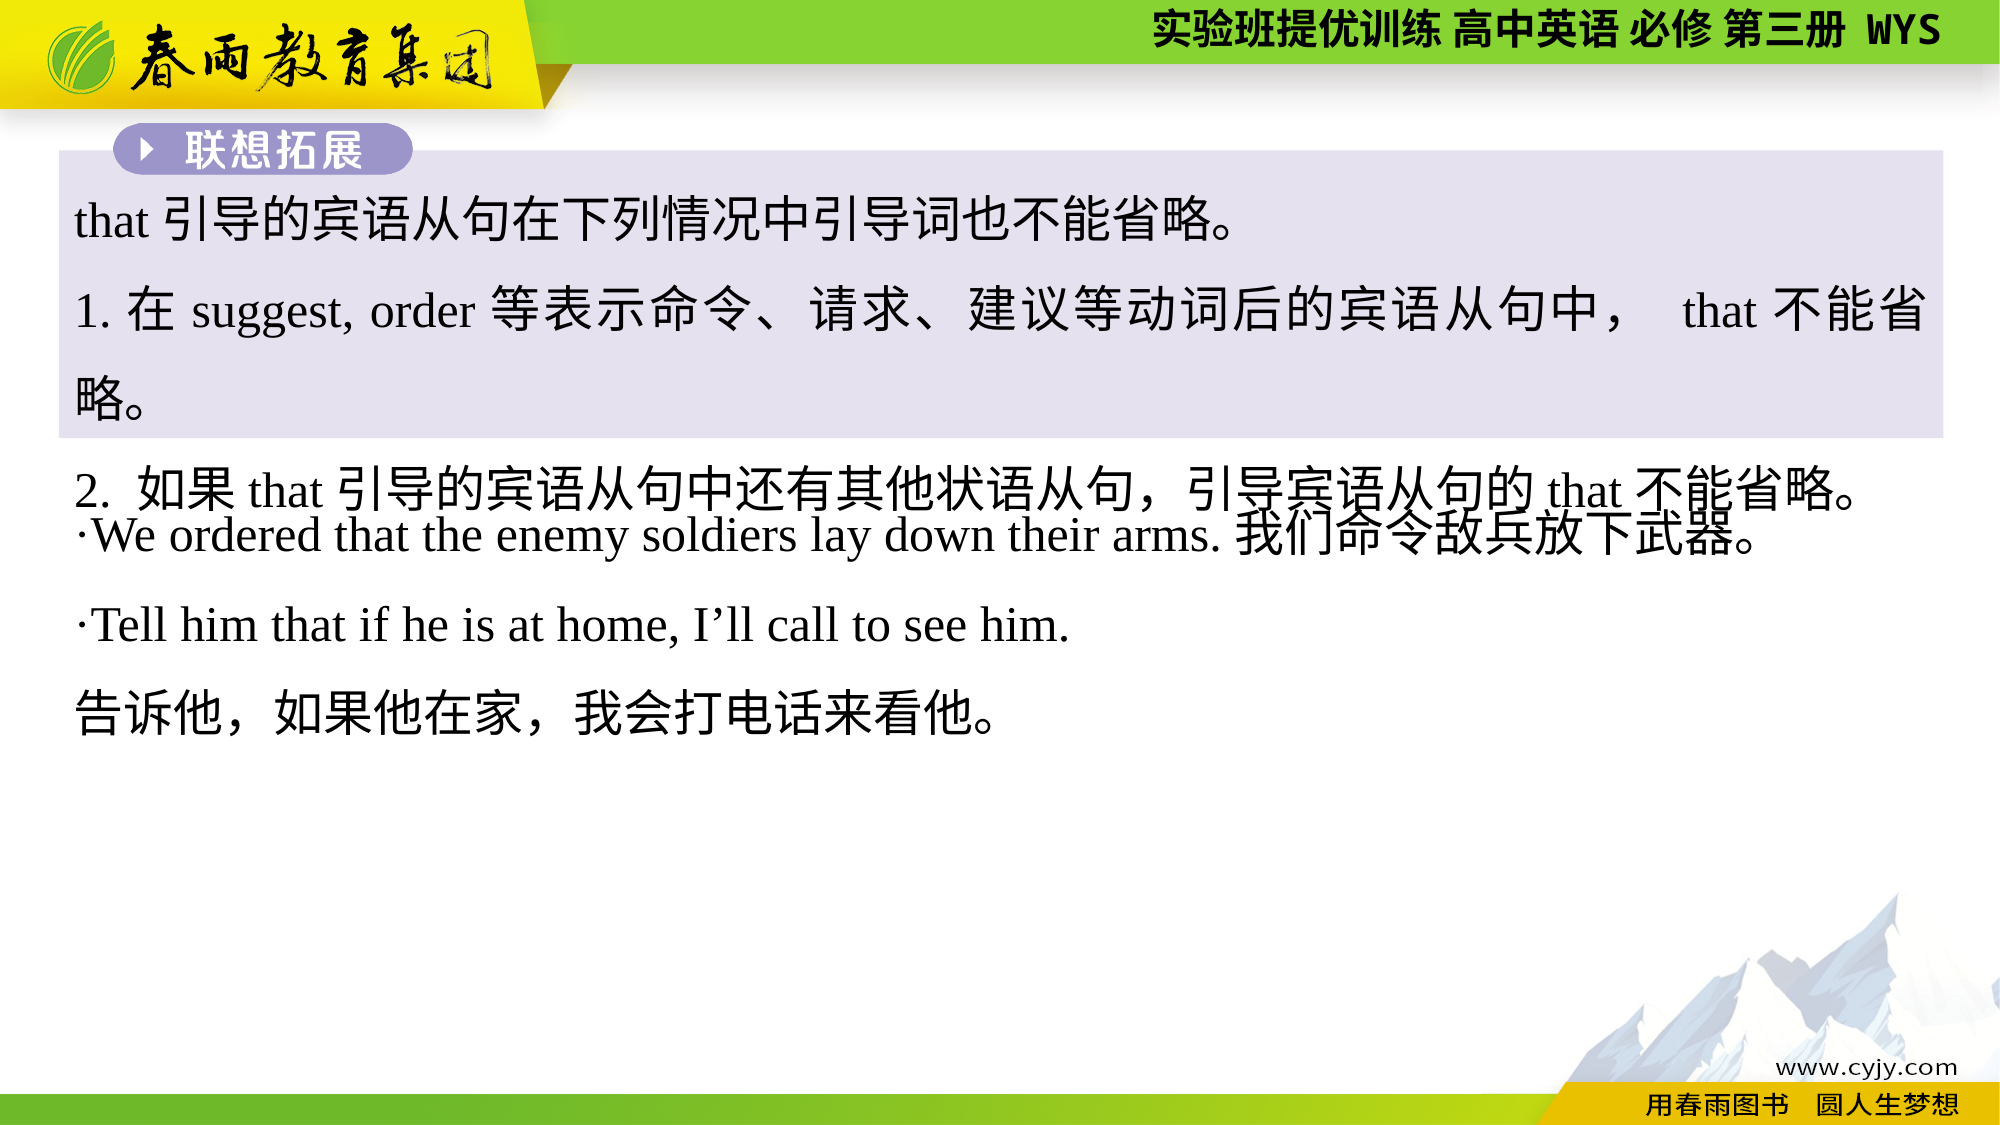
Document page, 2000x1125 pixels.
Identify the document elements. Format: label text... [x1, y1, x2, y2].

picture [0, 0, 2000, 1125]
list that引导的宾语从句在下列情况中引导词也不能省略。 1.在suggest, order等表示命令、请求、建议等动词后的宾语从句中， that不能省略。 2. 如果that引导的宾语从句中还有其他状语从句，引导宾语从句的that不能省略。 [59, 150, 1944, 439]
text_box ·We ordered that the enemy soldiers lay down their arms.我们命令敌兵放下武器。 ·Tell him that if he is at home, I’ll call to see him. 告诉他，如果他在家，我会打电话来看他。 [59, 463, 1944, 749]
